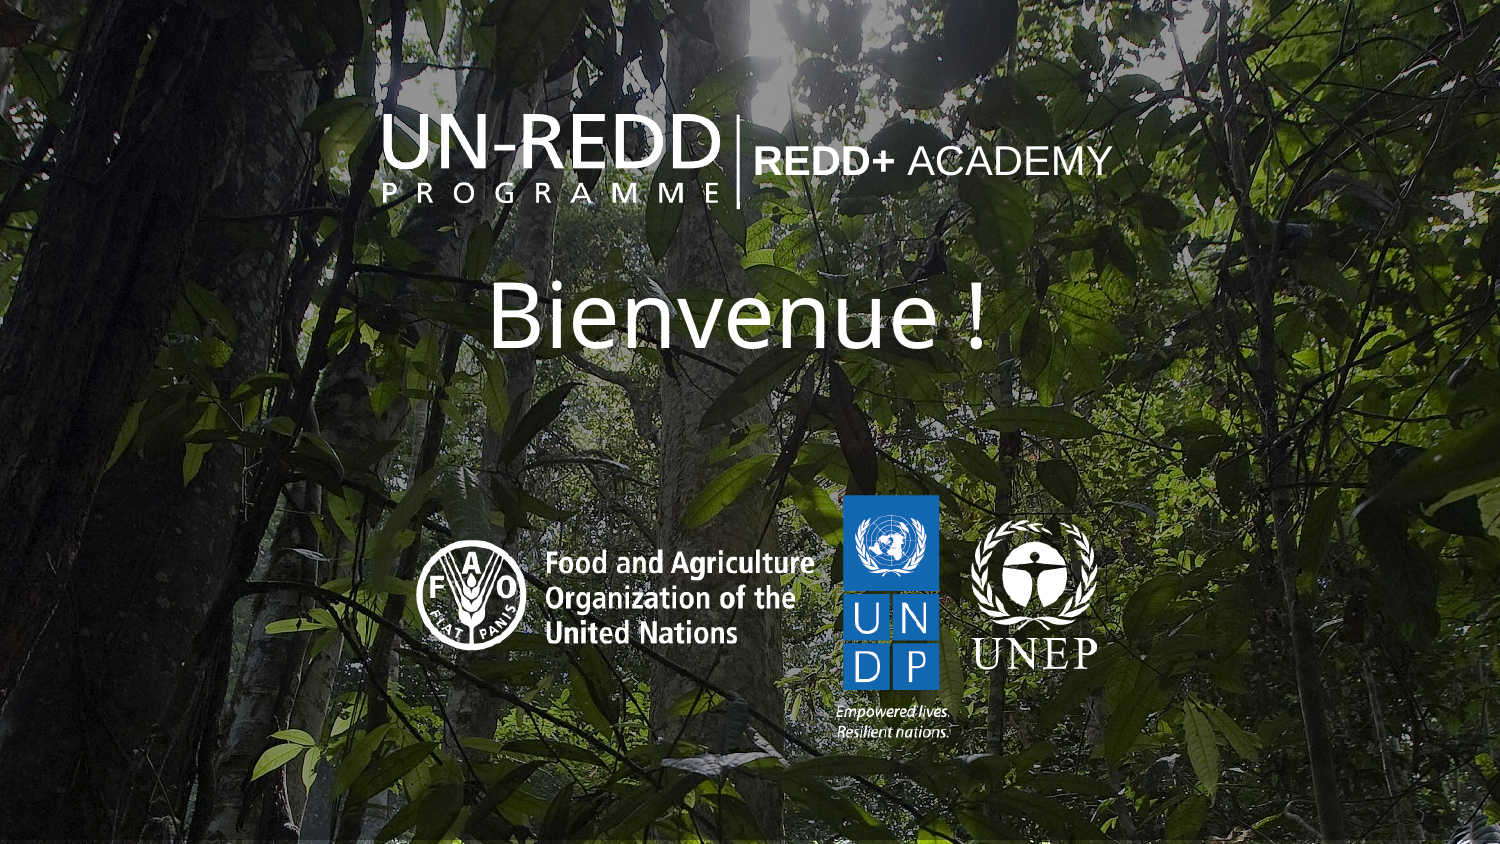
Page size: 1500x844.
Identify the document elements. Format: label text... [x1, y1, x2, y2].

picture [0, 0, 1500, 844]
text_box Bienvenue ! [99, 221, 1375, 403]
